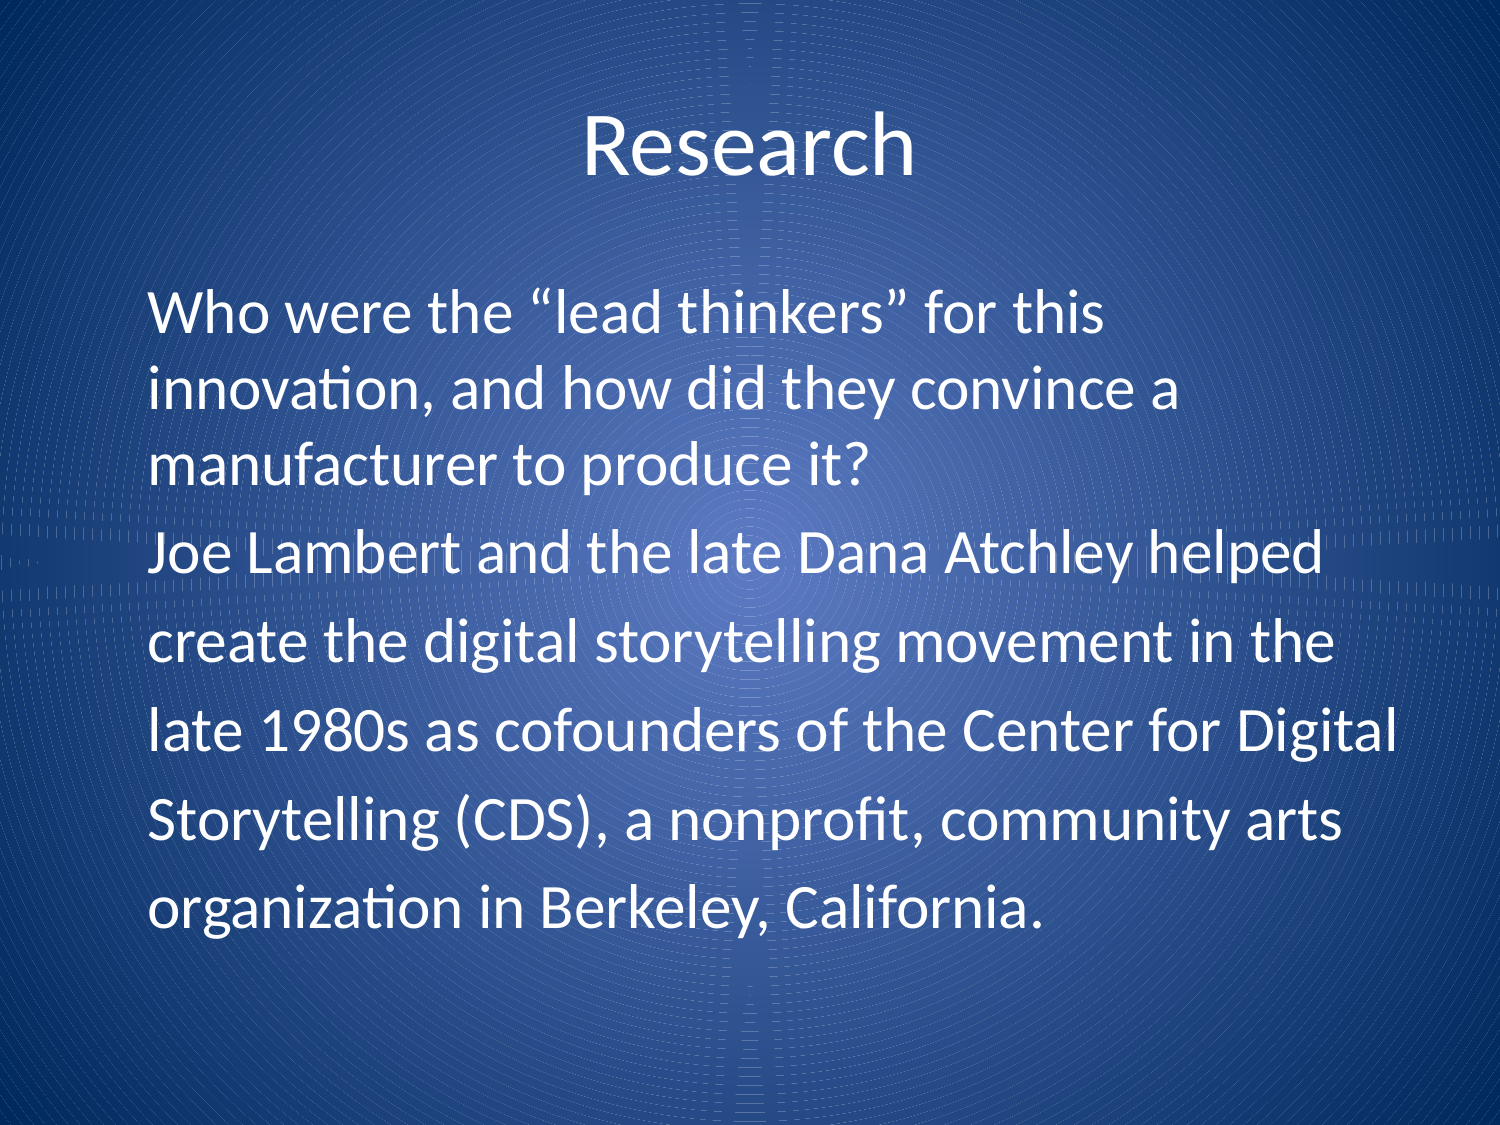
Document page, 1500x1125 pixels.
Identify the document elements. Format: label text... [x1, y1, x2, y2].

title Research [75, 45, 1425, 233]
list Who were the “lead thinkers” for this innovation, and how did they convince a manufacturer to produce it? Joe Lambert and the late Dana Atchley helped create the digital storytelling movement in the late 1980s as cofounders of the Center for Digital Storytelling (CDS), a nonprofit, community arts organization in Berkeley, California. [75, 262, 1425, 1005]
